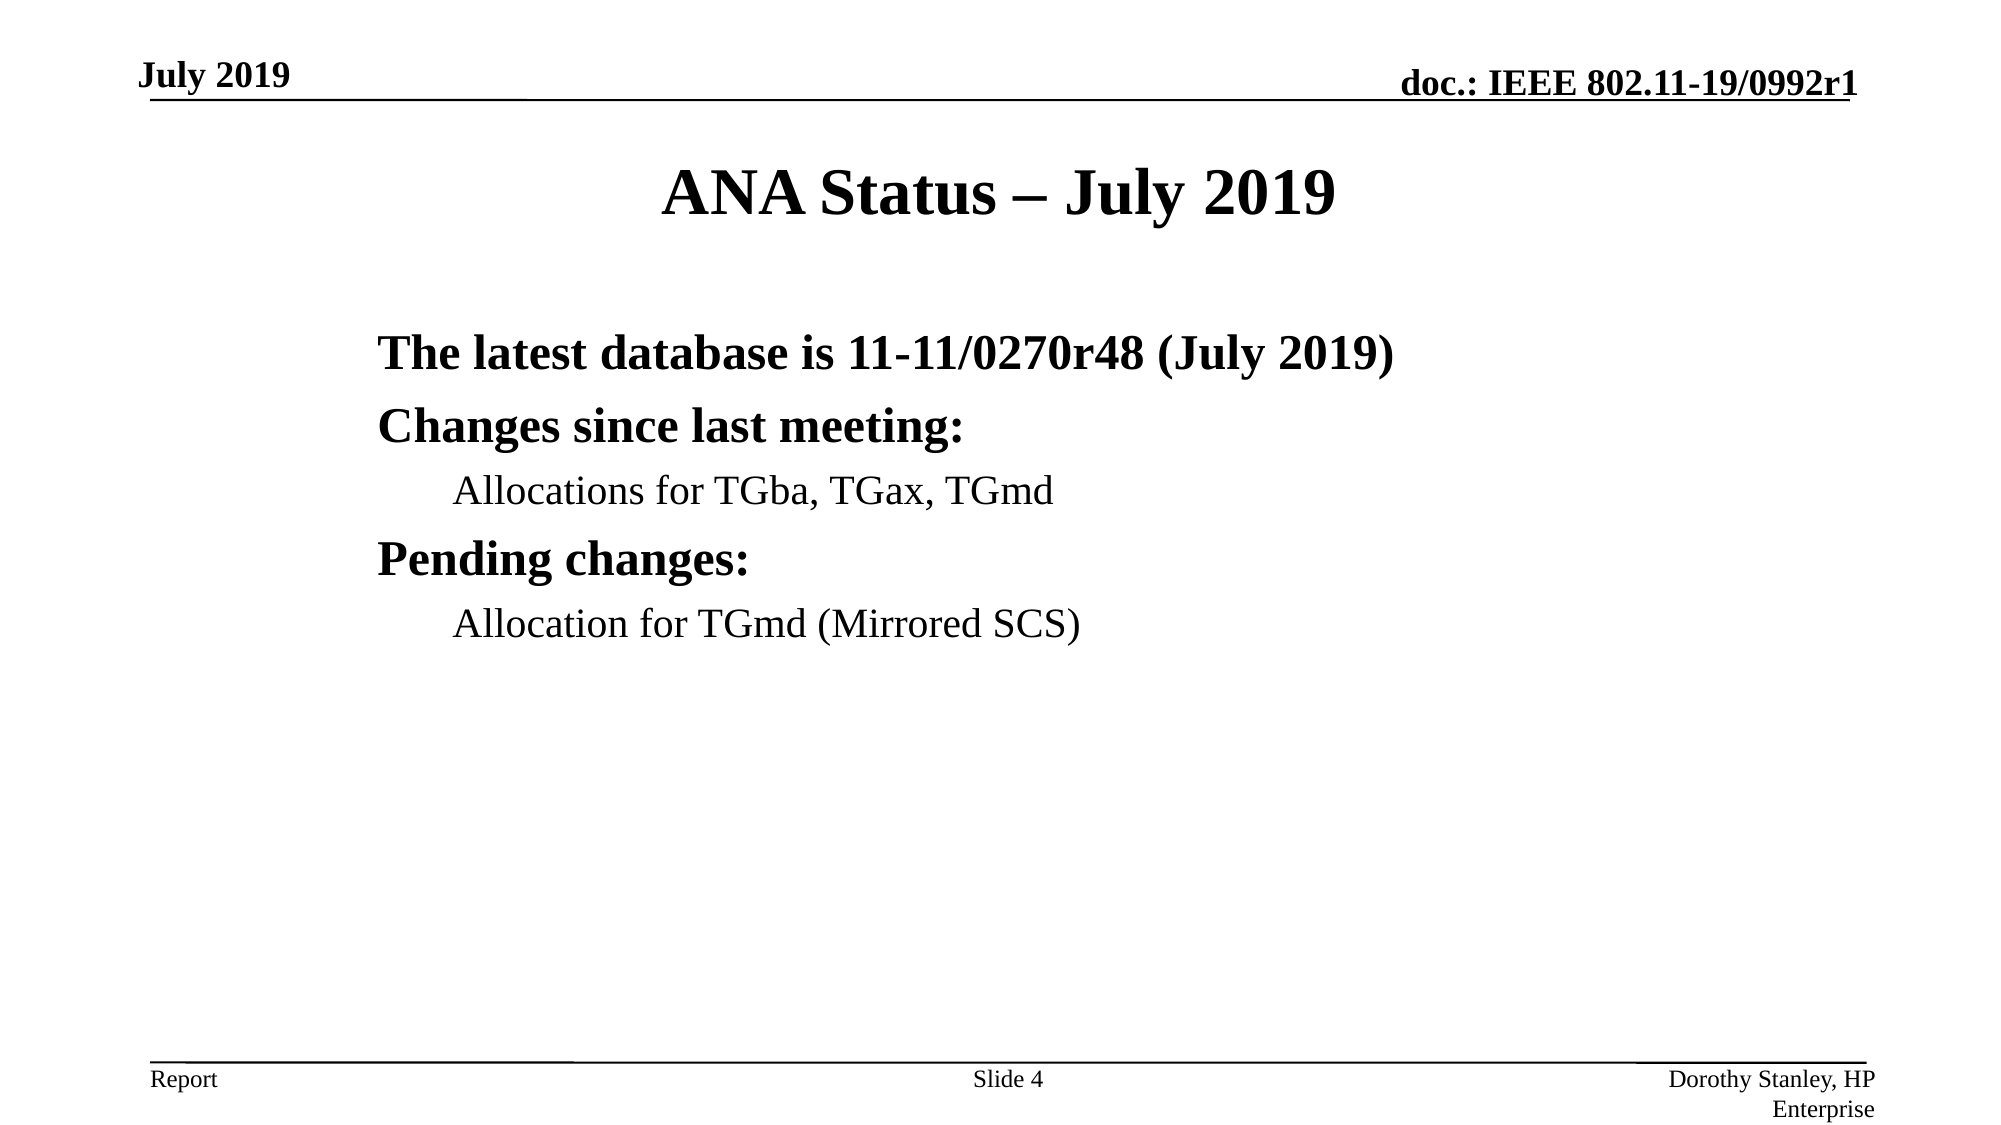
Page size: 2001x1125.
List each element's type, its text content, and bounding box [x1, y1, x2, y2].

slide_number Slide 4 [950, 1061, 1067, 1123]
footer Dorothy Stanley, HP Enterprise [1574, 1061, 1876, 1088]
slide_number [137, 49, 393, 96]
list The latest database is 11-11/0270r48 (July 2019) Changes since last meeting: Allocations for TGba, TGax, TGmd Pending changes: Allocation for TGmd (Mirrored SCS) [362, 312, 1638, 888]
title ANA Status – July 2019 [362, 99, 1638, 276]
